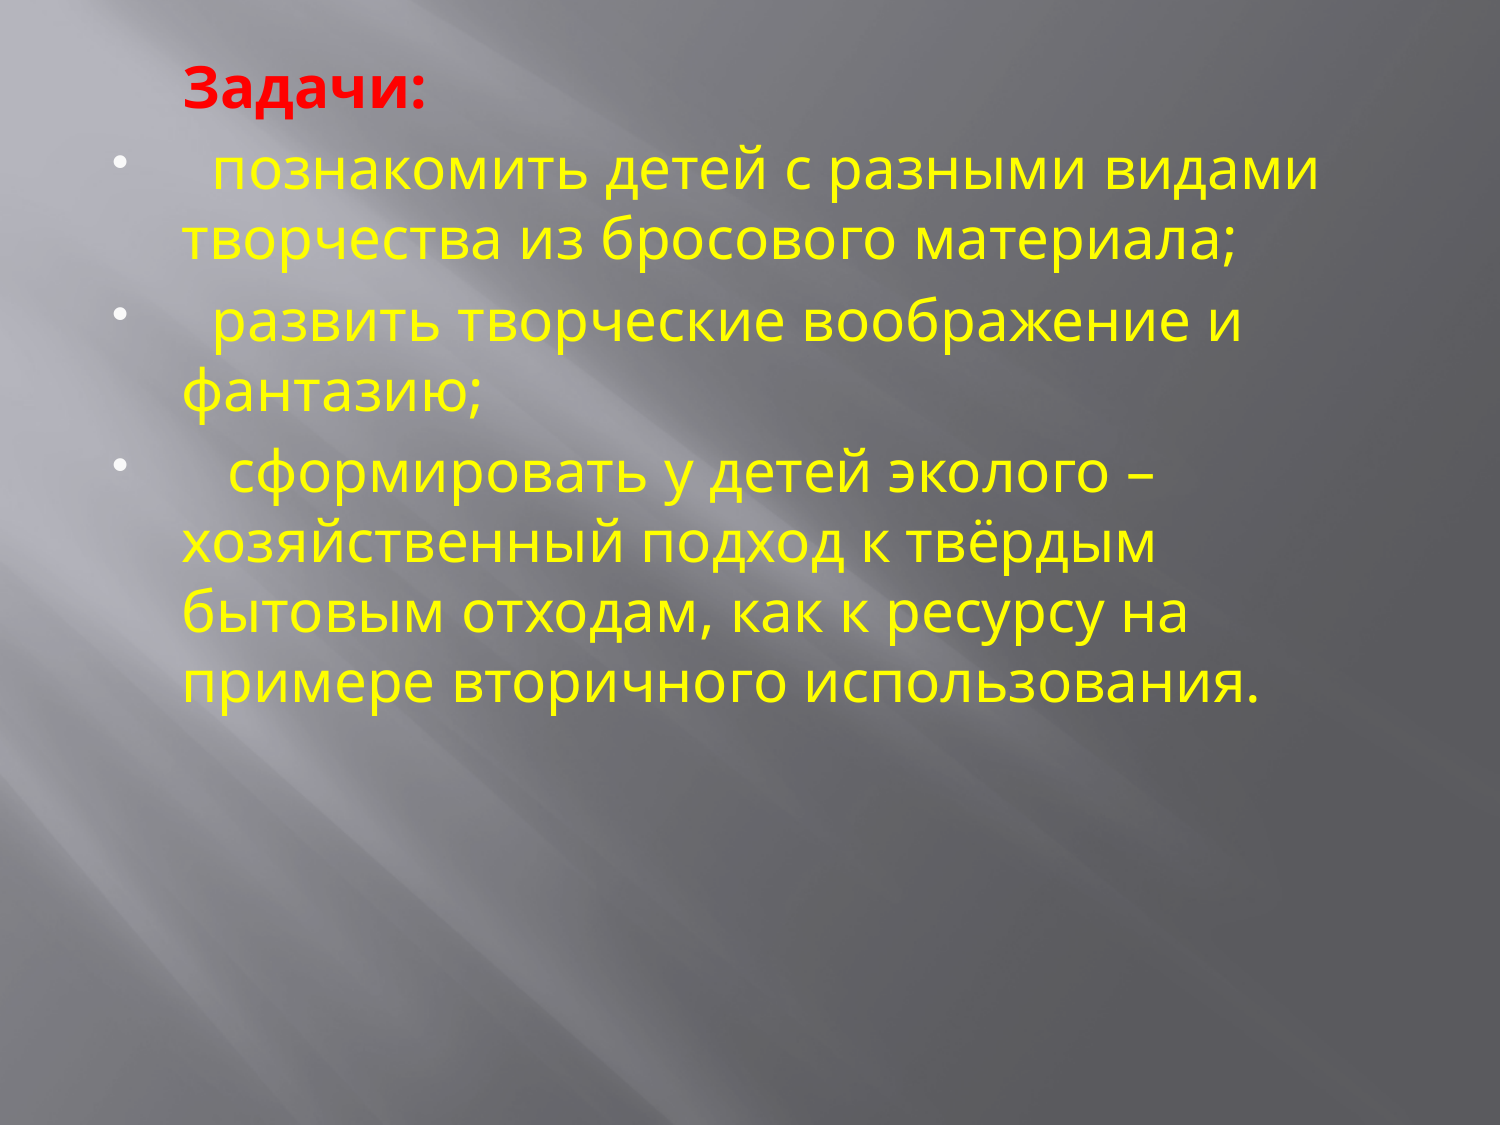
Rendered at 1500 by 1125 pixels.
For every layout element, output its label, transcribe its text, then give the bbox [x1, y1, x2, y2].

list Задачи: познакомить детей с разными видами творчества из бросового материала; развить творческие воображение и фантазию; сформировать у детей эколого – хозяйственный подход к твёрдым бытовым отходам, как к ресурсу на примере вторичного использования. [76, 42, 1427, 1005]
